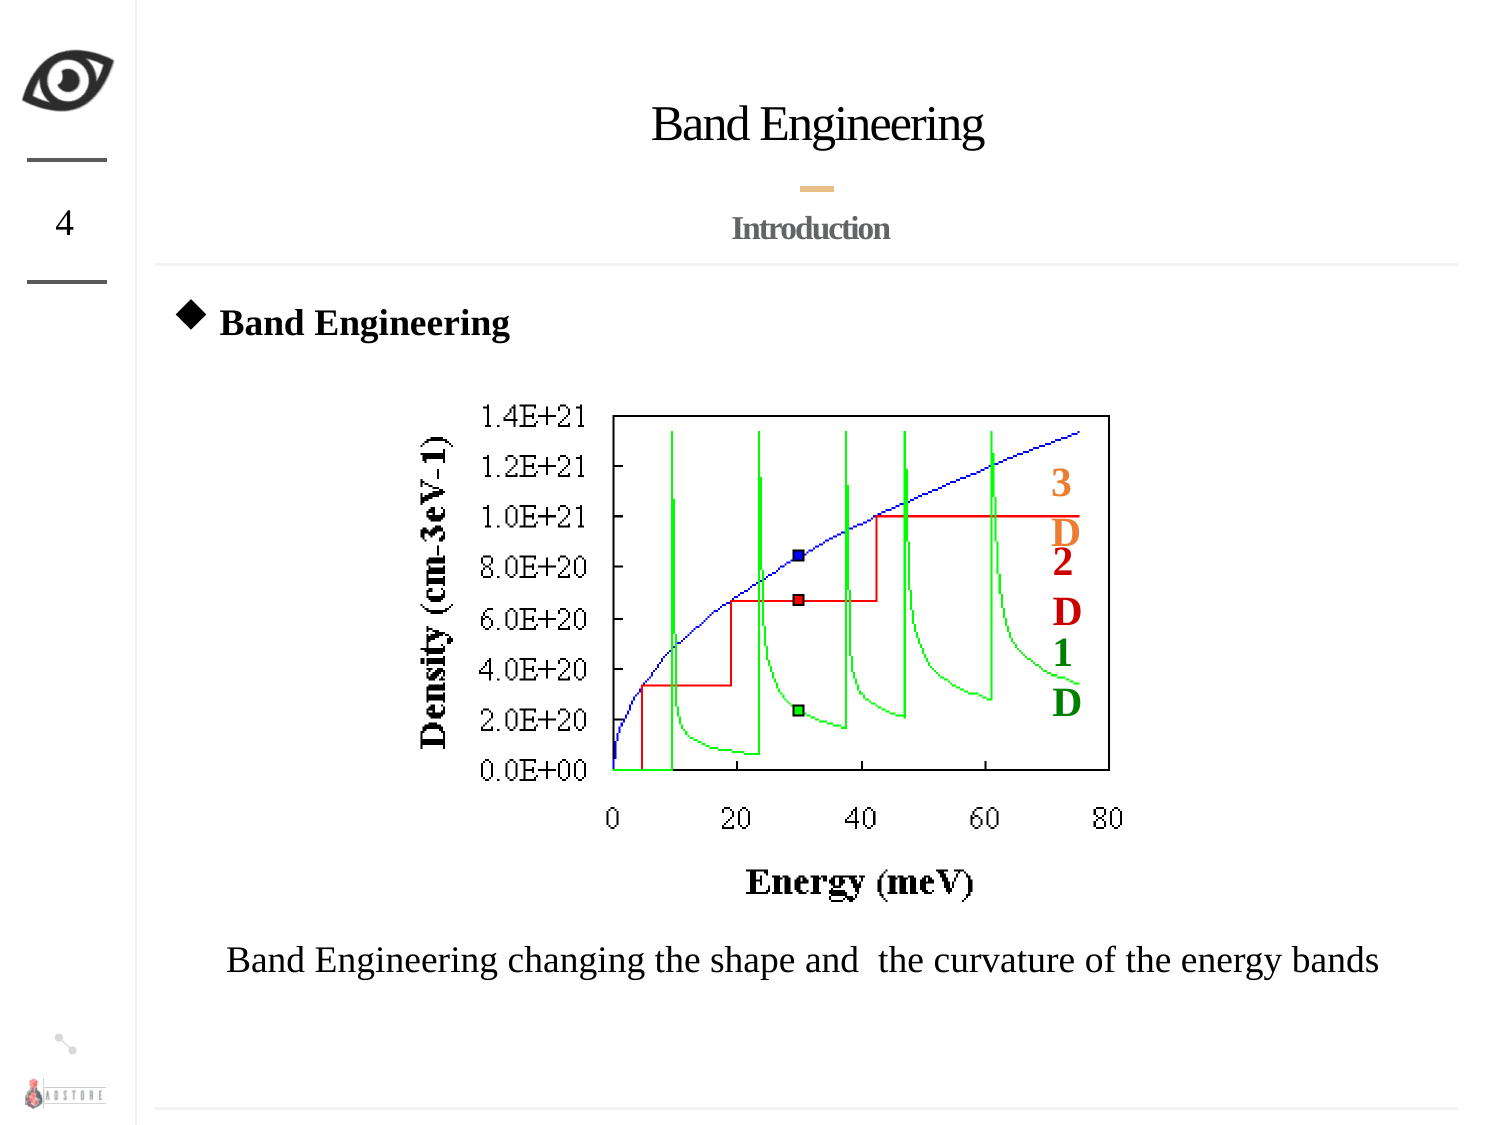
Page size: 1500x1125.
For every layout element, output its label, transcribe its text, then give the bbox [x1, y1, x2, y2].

text_box 4 [40, 190, 90, 251]
picture [0, 23, 134, 137]
title Band Engineering [136, 80, 1500, 161]
list Introduction [137, 193, 1486, 268]
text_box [340, 358, 1220, 939]
picture [25, 1078, 106, 1109]
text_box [155, 264, 1459, 1109]
